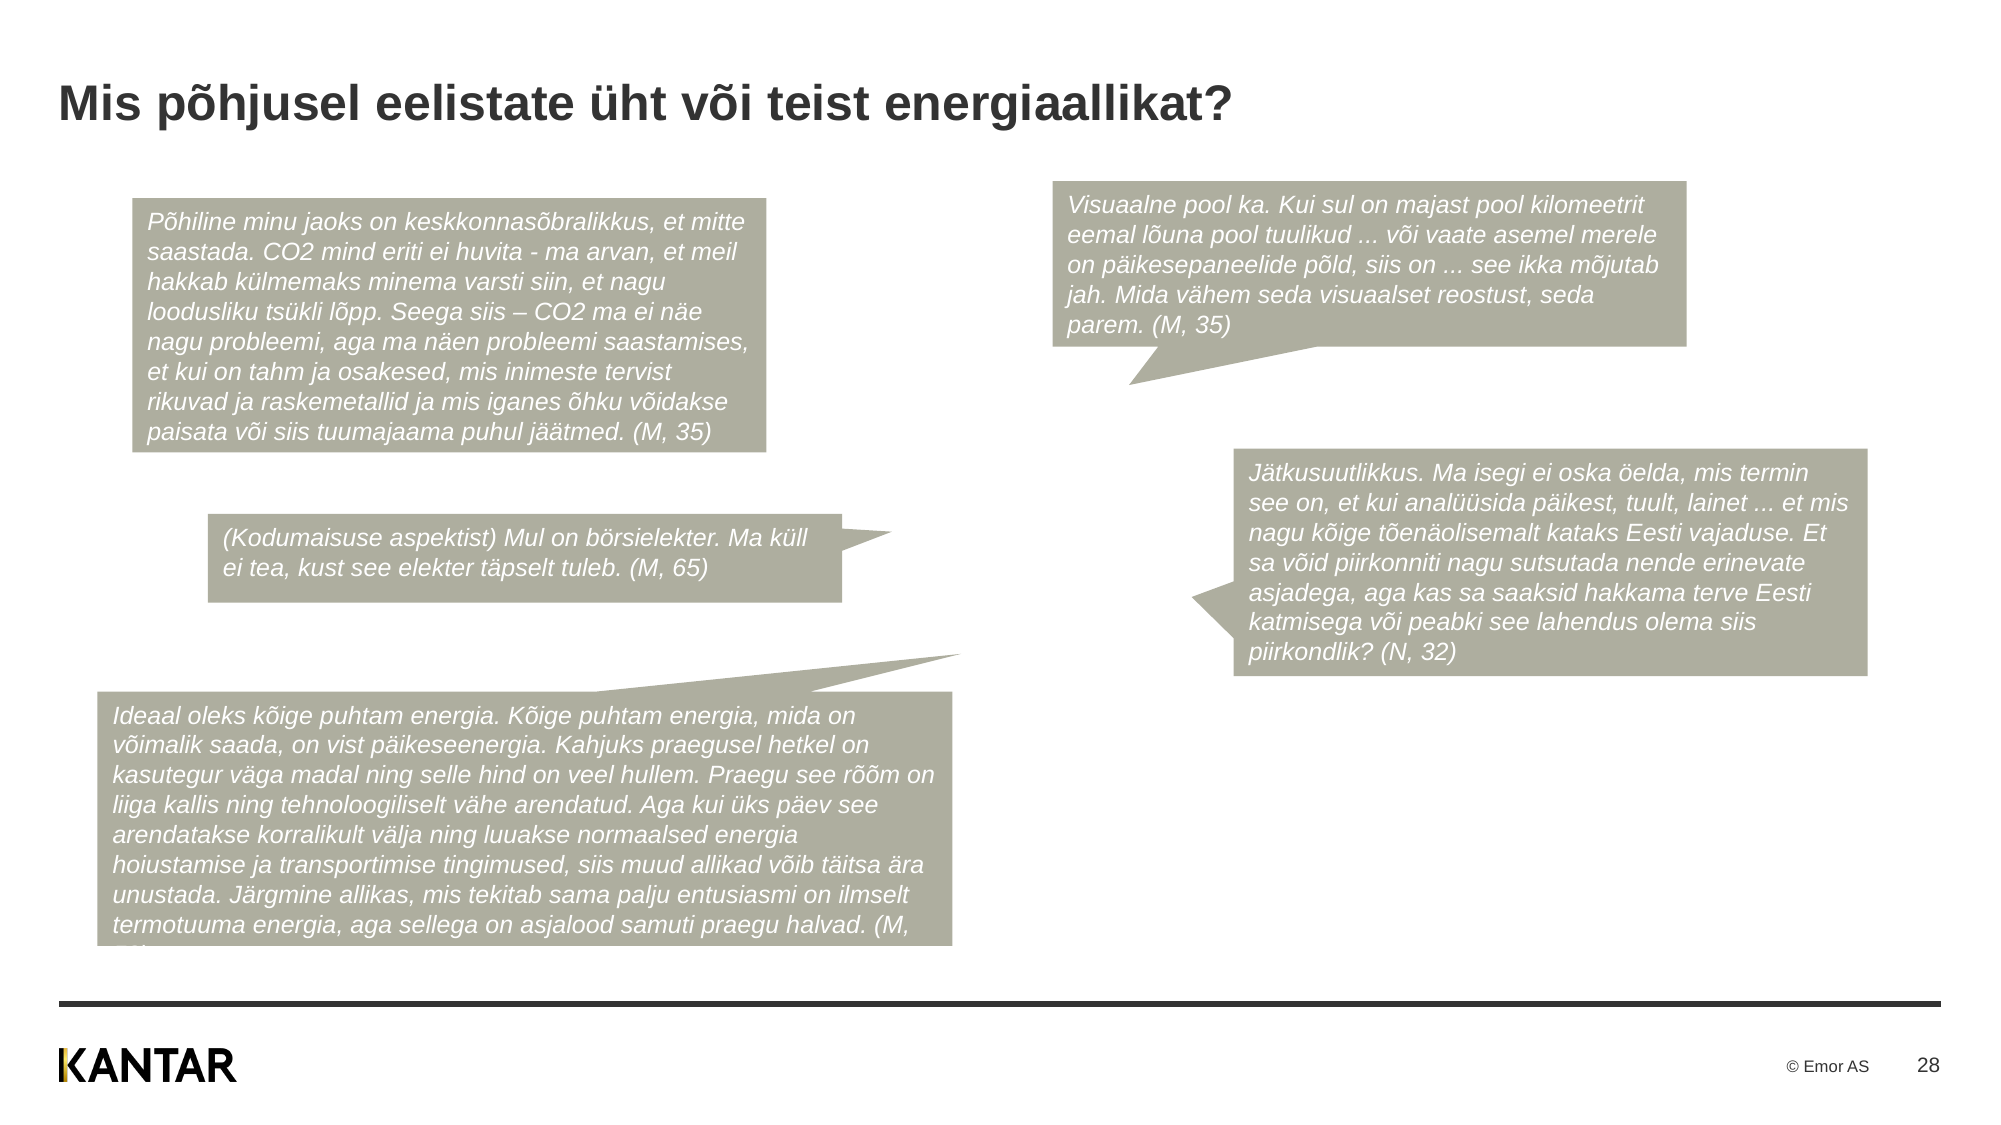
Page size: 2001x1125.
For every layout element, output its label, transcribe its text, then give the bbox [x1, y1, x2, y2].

list Põhiline minu jaoks on keskkonnasõbralikkus, et mitte saastada. CO2 mind eriti ei huvita - ma arvan, et meil hakkab külmemaks minema varsti siin, et nagu loodusliku tsükli lõpp. Seega siis – CO2 ma ei näe nagu probleemi, aga ma näen probleemi saastamises, et kui on tahm ja osakesed, mis inimeste tervist rikuvad ja raskemetallid ja mis iganes õhku võidakse paisata või siis tuumajaama puhul jäätmed. (M, 35) [131, 197, 767, 453]
text_box (Kodumaisuse aspektist) Mul on börsielekter. Ma küll ei tea, kust see elekter täpselt tuleb. (M, 65) [206, 512, 893, 604]
picture [59, 1048, 237, 1082]
text_box Jätkusuutlikkus. Ma isegi ei oska öelda, mis termin see on, et kui analüüsida päikest, tuult, lainet ... et mis nagu kõige tõenäolisemalt kataks Eesti vajaduse. Et sa võid piirkonniti nagu sutsutada nende erinevate asjadega, aga kas sa saaksid hakkama terve Eesti katmisega või peabki see lahendus olema siis piirkondlik? (N, 32) [1189, 447, 1869, 678]
slide_number 28 [1780, 1048, 1941, 1081]
title Mis põhjusel eelistate üht või teist energiaallikat? [59, 70, 1941, 137]
text_box Ideaal oleks kõige puhtam energia. Kõige puhtam energia, mida on võimalik saada, on vist päikeseenergia. Kahjuks praegusel hetkel on kasutegur väga madal ning selle hind on veel hullem. Praegu see rõõm on liiga kallis ning tehnoloogiliselt vähe arendatud. Aga kui üks päev see arendatakse korralikult välja ning luuakse normaalsed energia hoiustamise ja transportimise tingimused, siis muud allikad võib täitsa ära unustada. Järgmine allikas, mis tekitab sama palju entusiasmi on ilmselt termotuuma energia, aga sellega on asjalood samuti praegu halvad. (M, 58) [96, 652, 962, 947]
text_box Visuaalne pool ka. Kui sul on majast pool kilomeetrit eemal lõuna pool tuulikud ... või vaate asemel merele on päikesepaneelide põld, siis on ... see ikka mõjutab jah. Mida vähem seda visuaalset reostust, seda parem. (M, 35) [1051, 180, 1688, 387]
